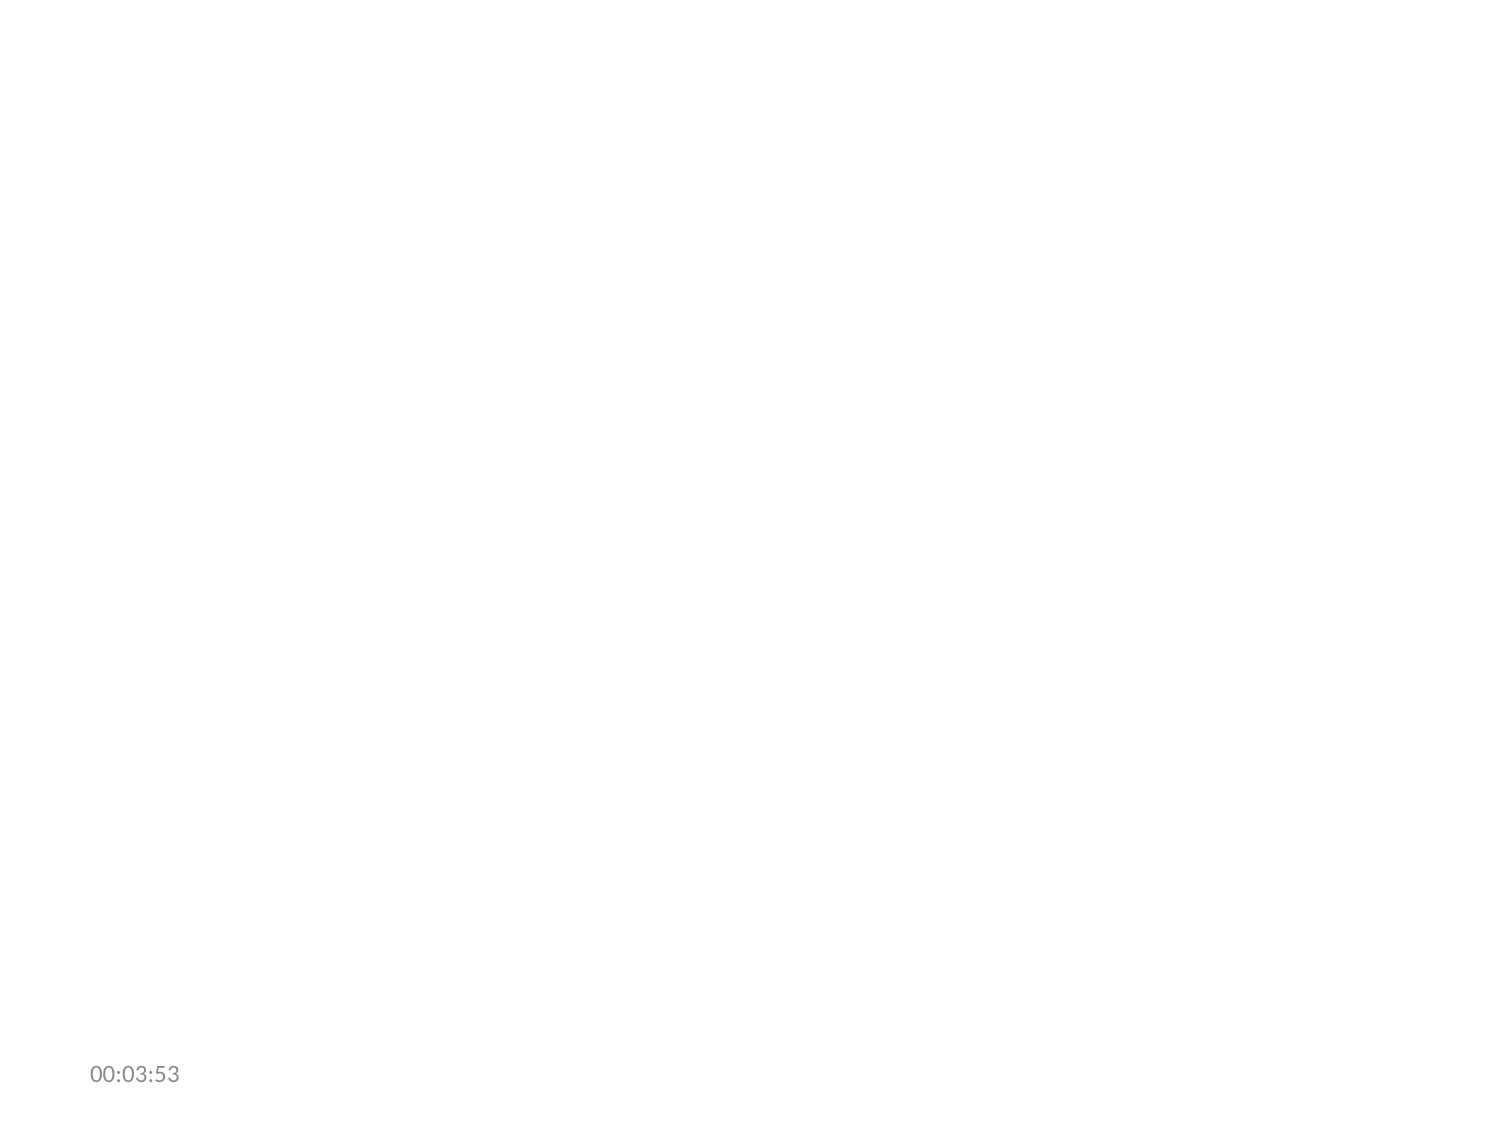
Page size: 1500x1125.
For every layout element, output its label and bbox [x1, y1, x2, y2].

slide_number [75, 1042, 425, 1103]
